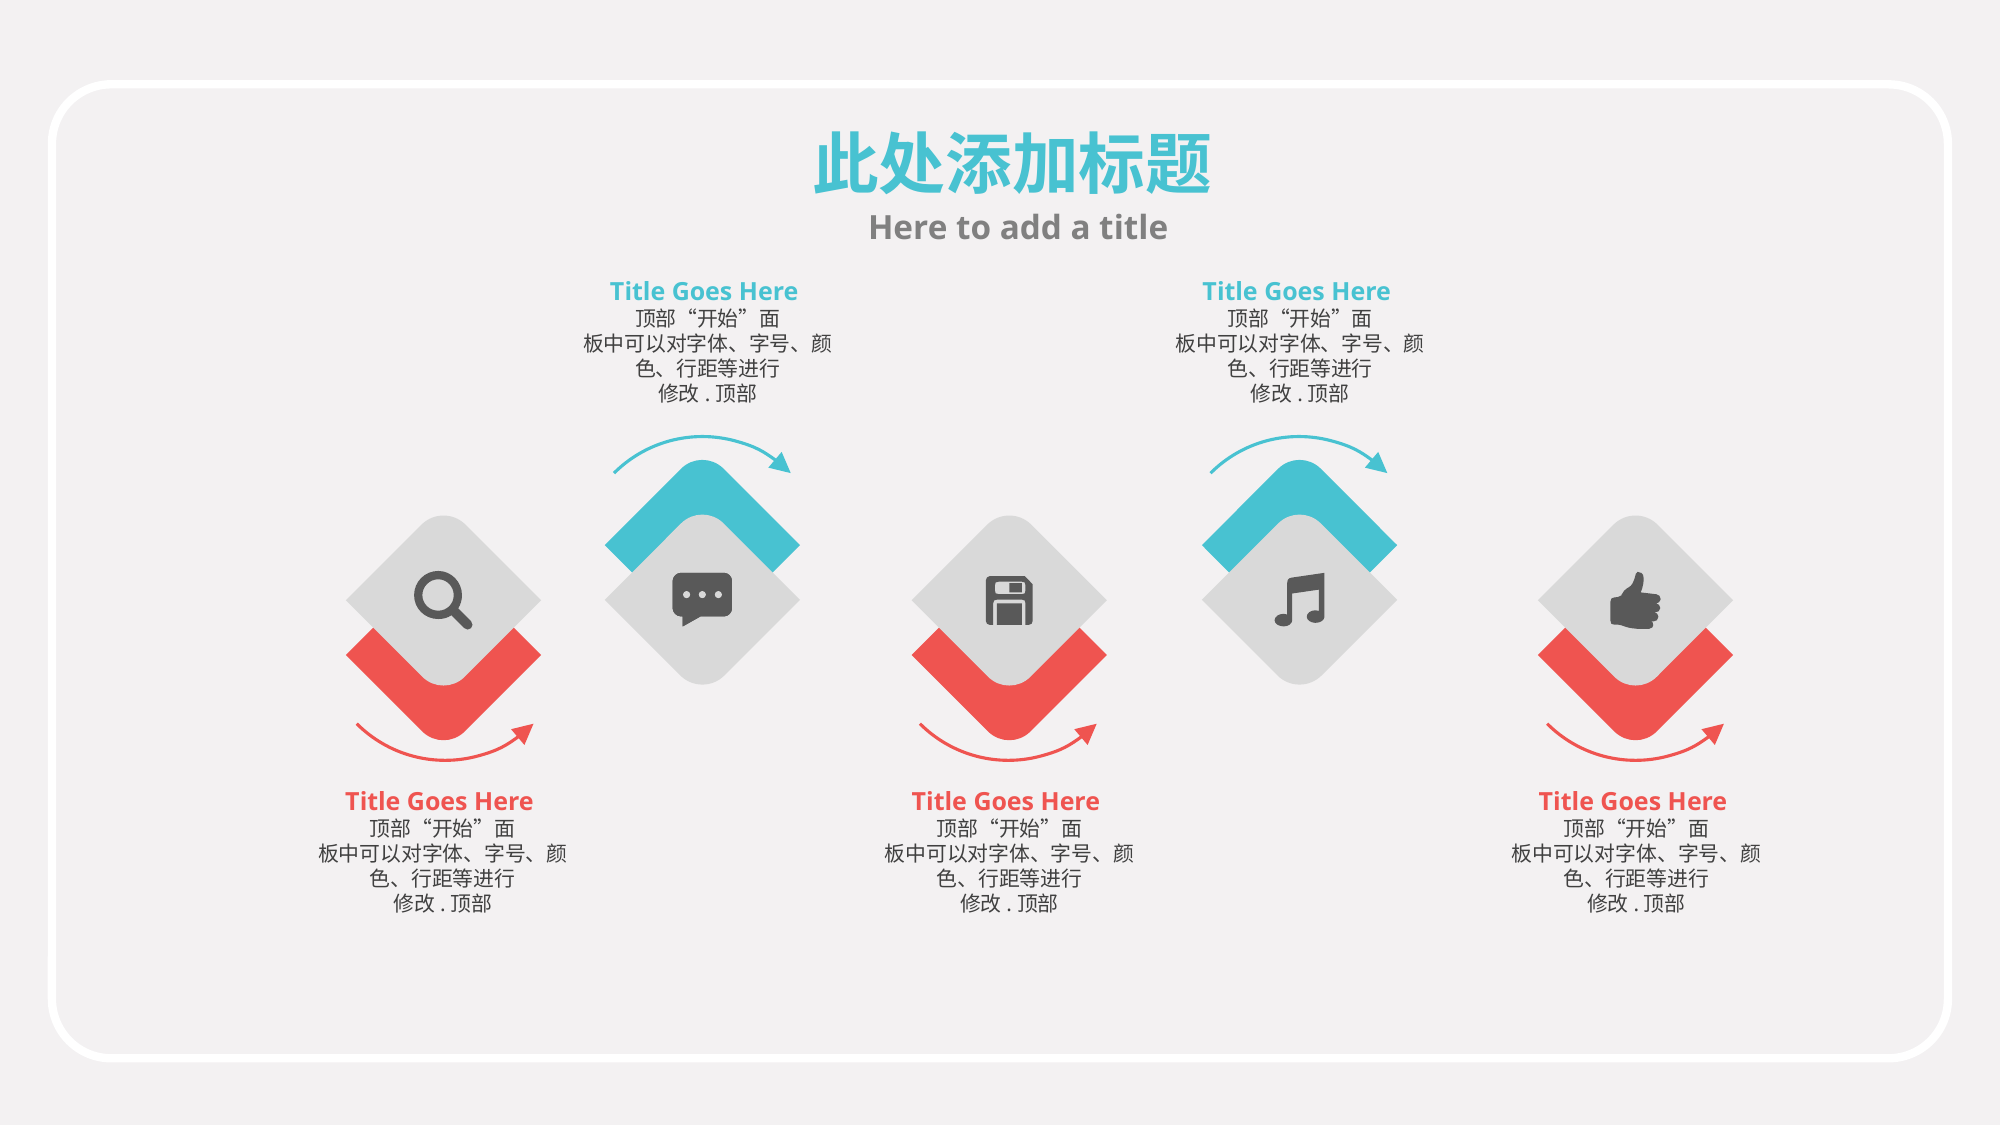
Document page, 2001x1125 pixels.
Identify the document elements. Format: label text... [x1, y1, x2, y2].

text_box [1229, 436, 1369, 457]
text_box Title Goes Here 顶部“开始”面 板中可以对字体、字号、颜色、行距等进行 修改.顶部 [1504, 785, 1769, 916]
text_box [945, 744, 1072, 761]
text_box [911, 512, 1107, 744]
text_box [797, 114, 1234, 255]
text_box [1373, 451, 1381, 457]
text_box [382, 744, 509, 761]
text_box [985, 576, 1033, 625]
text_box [604, 457, 800, 688]
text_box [1201, 457, 1398, 688]
text_box Title Goes Here 顶部“开始”面 板中可以对字体、字号、颜色、行距等进行 修改.顶部 [876, 785, 1142, 916]
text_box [672, 572, 732, 627]
text_box Title Goes Here 顶部“开始”面 板中可以对字体、字号、颜色、行距等进行 修改.顶部 [575, 275, 840, 406]
text_box Title Goes Here 顶部“开始”面 板中可以对字体、字号、颜色、行距等进行 修改.顶部 [1167, 275, 1433, 406]
text_box Title Goes Here 顶部“开始”面 板中可以对字体、字号、颜色、行距等进行 修改.顶部 [310, 785, 575, 916]
text_box [632, 436, 773, 457]
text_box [1537, 512, 1734, 744]
text_box [1572, 744, 1700, 761]
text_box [345, 512, 542, 744]
text_box [777, 451, 784, 457]
